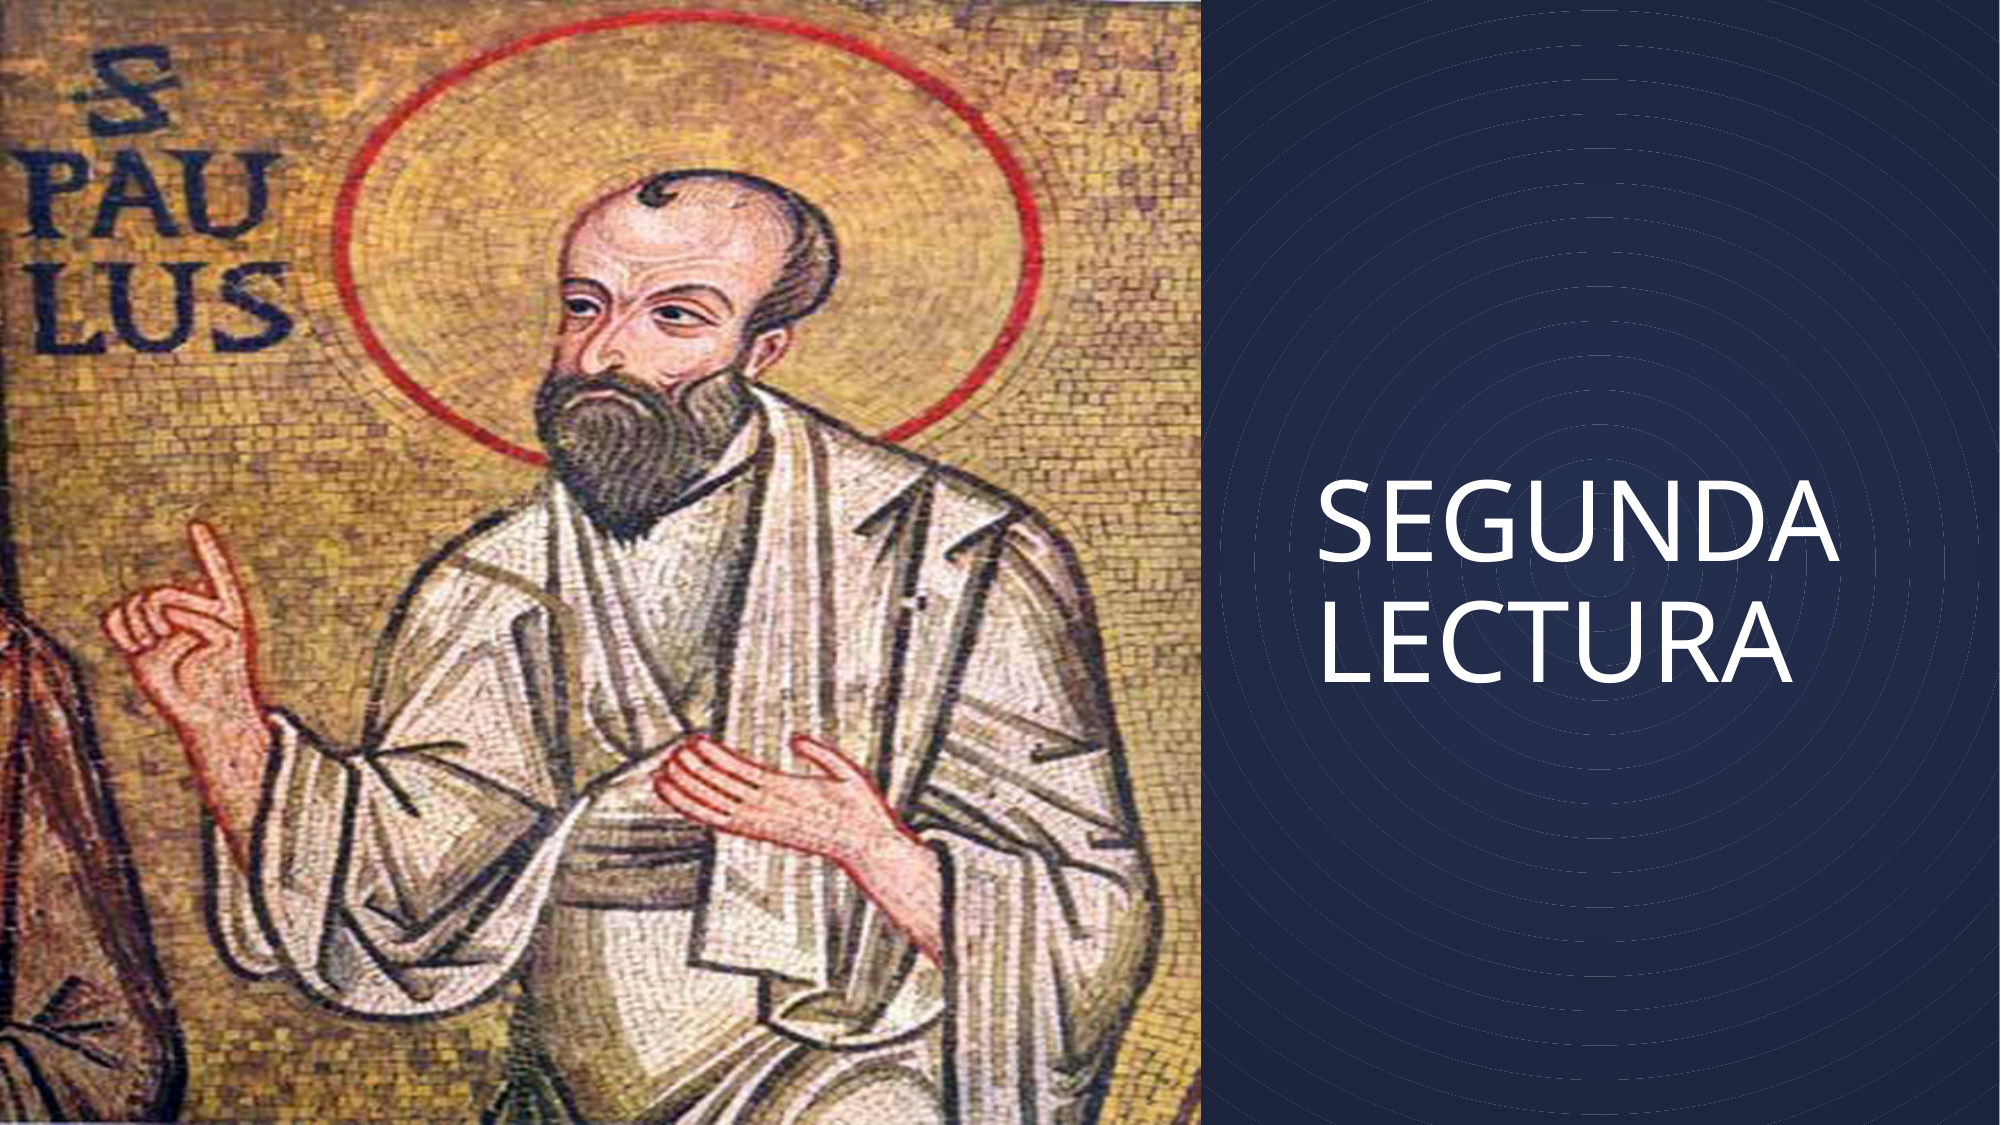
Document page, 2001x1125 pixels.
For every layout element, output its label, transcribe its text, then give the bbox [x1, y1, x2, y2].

title SEGUNDA LECTURA [1299, 387, 1898, 715]
picture [0, 0, 1201, 1125]
